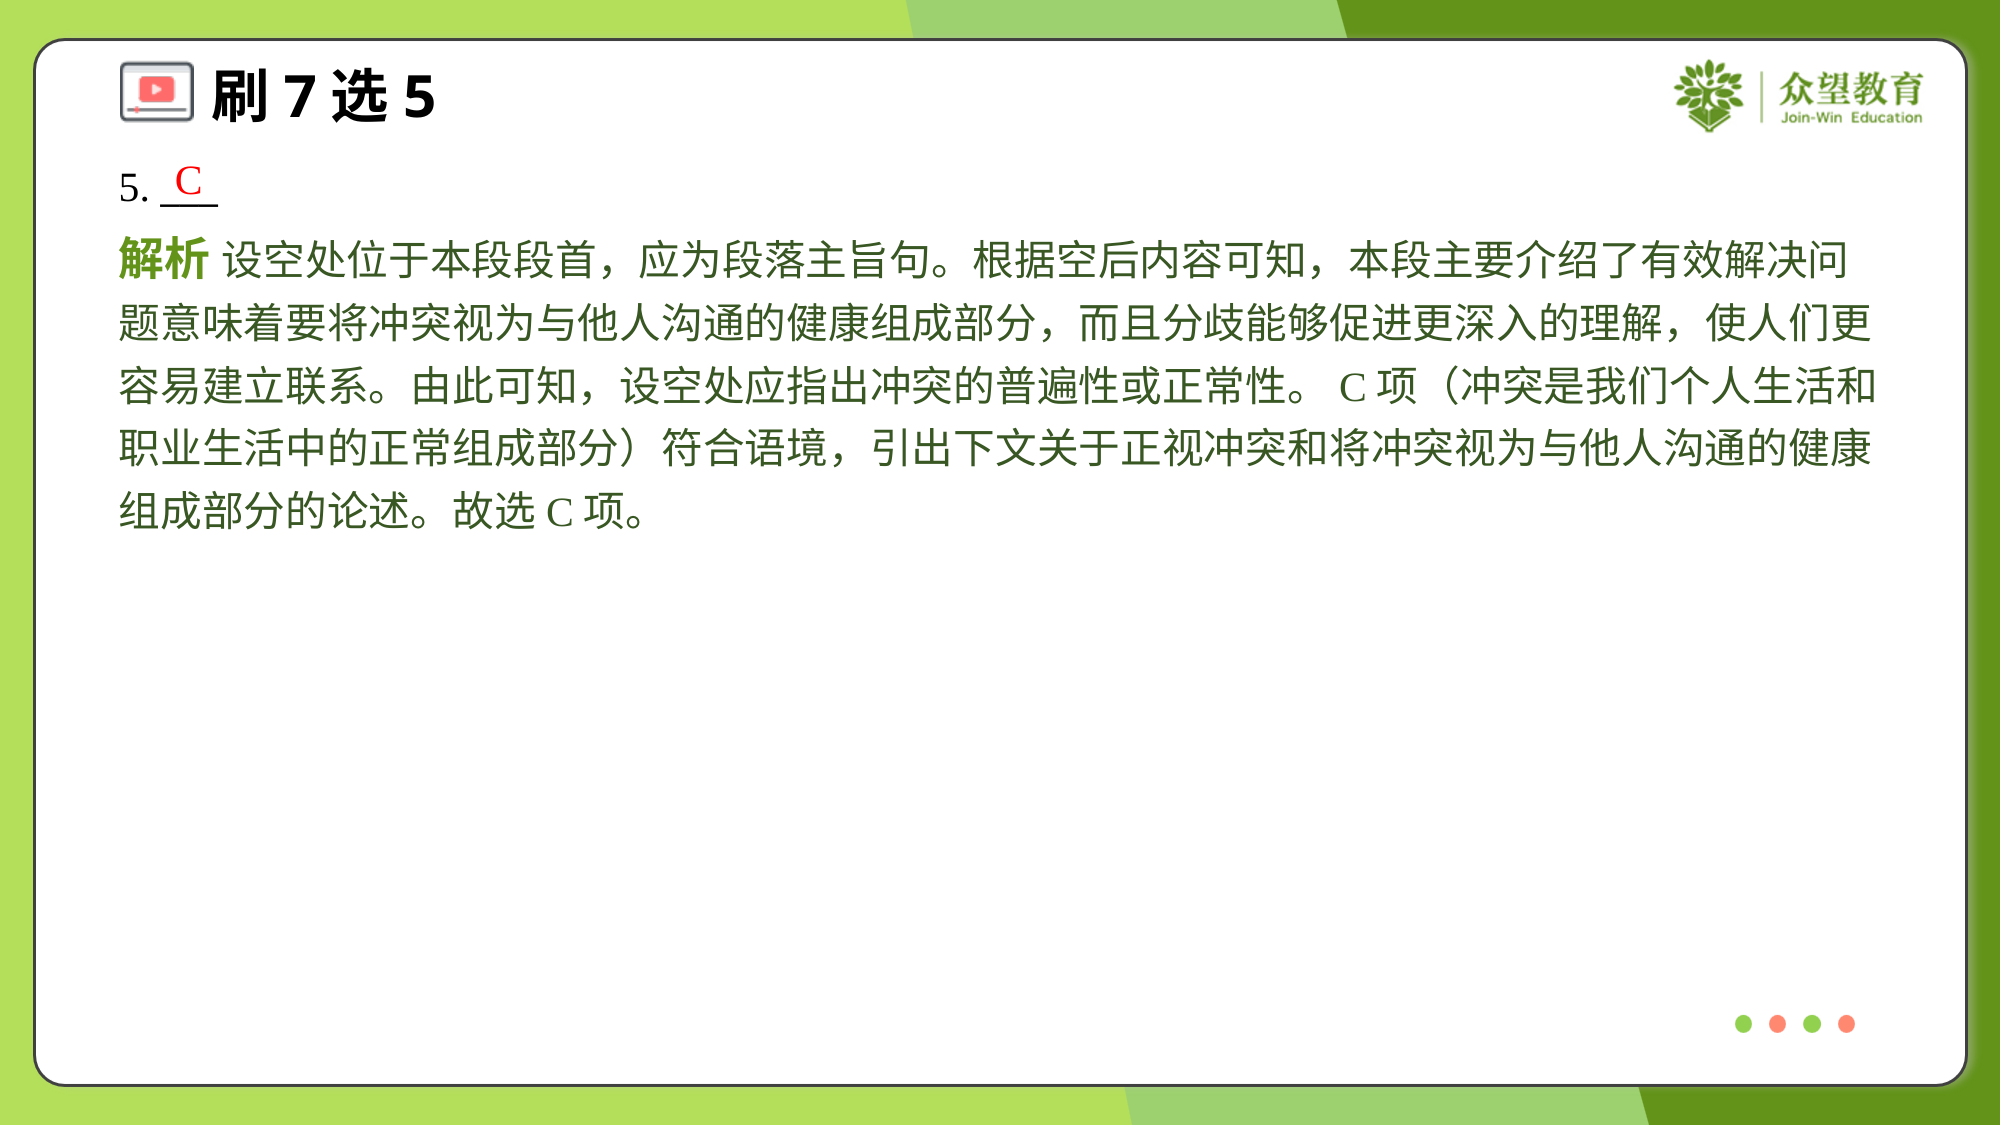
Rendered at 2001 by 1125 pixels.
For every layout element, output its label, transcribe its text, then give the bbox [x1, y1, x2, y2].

text_box 解析 设空处位于本段段首，应为段落主旨句。根据空后内容可知，本段主要介绍了有效解决问题意味着要将冲突视为与他人沟通的健康组成部分，而且分歧能够促进更深入的理解，使人们更容易建立联系。由此可知，设空处应指出冲突的普遍性或正常性。C项（冲突是我们个人生活和职业生活中的正常组成部分）符合语境，引出下文关于正视冲突和将冲突视为与他人沟通的健康组成部分的论述。故选C项。 [118, 215, 1883, 530]
picture [0, 0, 2000, 1125]
text_box C [170, 140, 208, 199]
text_box 5. ___ [118, 146, 1883, 204]
